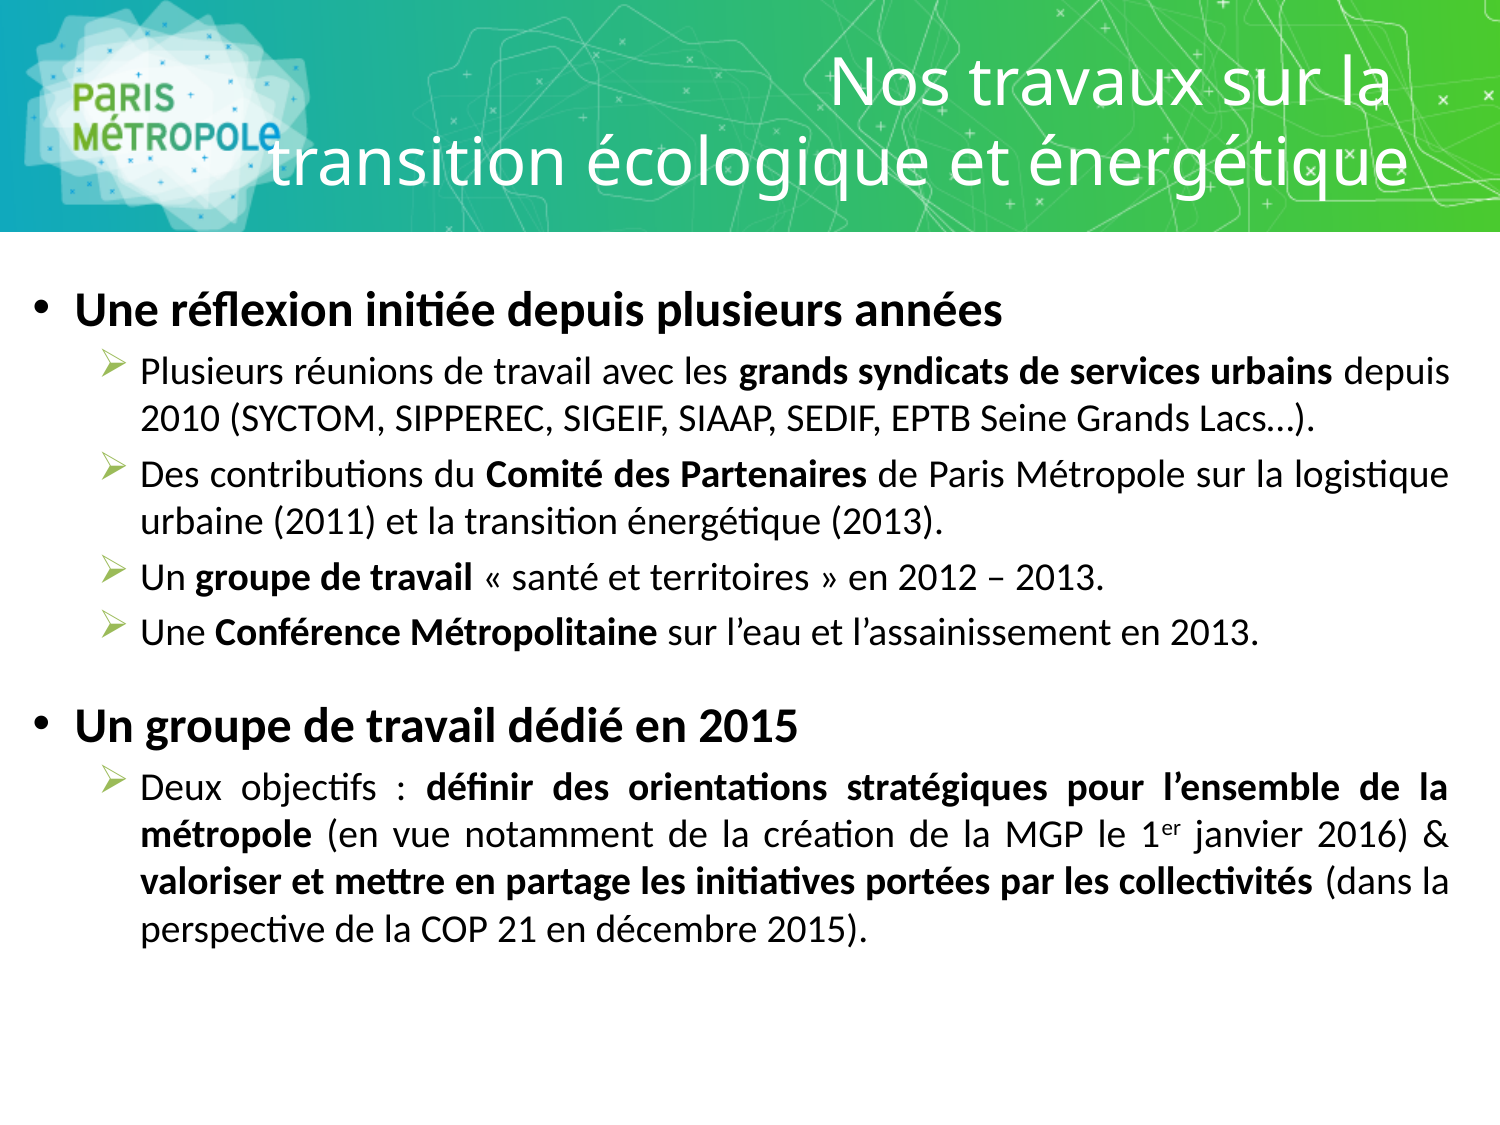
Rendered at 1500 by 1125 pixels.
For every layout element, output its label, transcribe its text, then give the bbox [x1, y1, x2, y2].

picture [0, 0, 1500, 232]
text_box Une réflexion initiée depuis plusieurs années Plusieurs réunions de travail avec les grands syndicats de services urbains depuis 2010 (SYCTOM, SIPPEREC, SIGEIF, SIAAP, SEDIF, EPTB Seine Grands Lacs…). Des contributions du Comité des Partenaires de Paris Métropole sur la logistique urbaine (2011) et la transition énergétique (2013). Un groupe de travail « santé et territoires » en 2012 – 2013. Une Conférence Métropolitaine sur l’eau et l’assainissement en 2013. Un groupe de travail dédié en 2015 Deux objectifs : définir des orientations stratégiques pour l’ensemble de la métropole (en vue notamment de la création de la MGP le 1er janvier 2016) & valoriser et mettre en partage les initiatives portées par les collectivités (dans la perspective de la COP 21 en décembre 2015). [0, 240, 1465, 1125]
